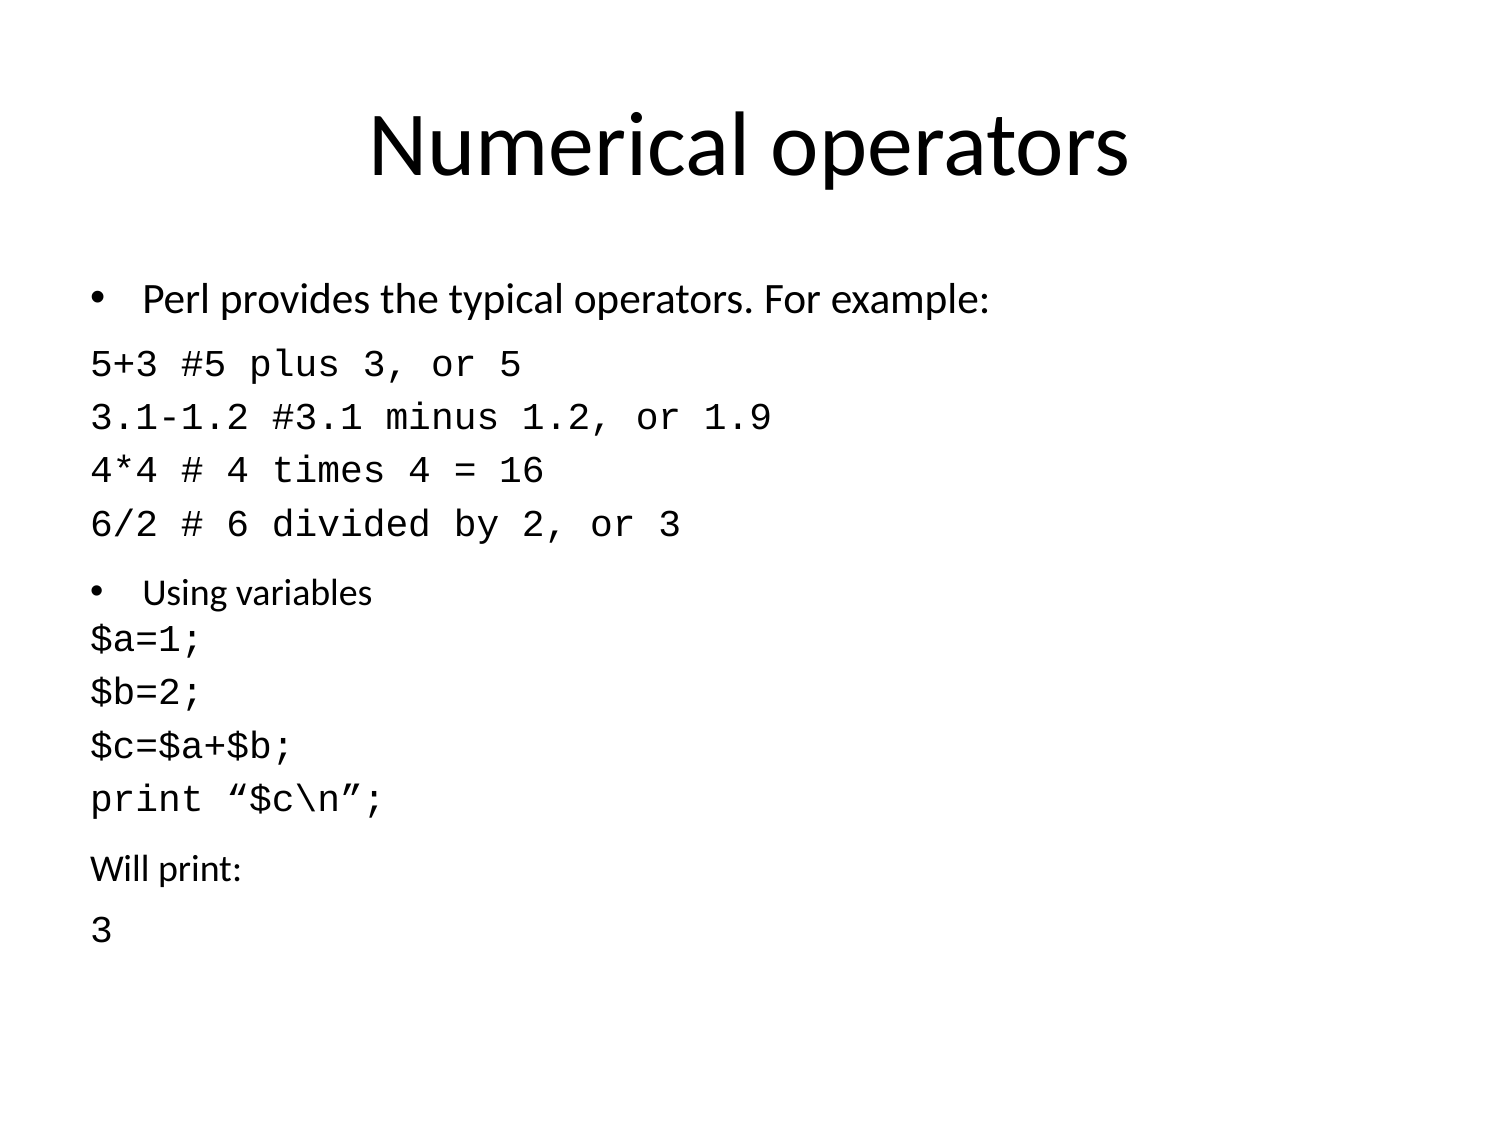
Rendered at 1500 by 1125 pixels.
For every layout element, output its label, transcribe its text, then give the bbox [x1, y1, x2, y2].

list Perl provides the typical operators. For example: 5+3 #5 plus 3, or 5 3.1-1.2 #3.1 minus 1.2, or 1.9 4*4 # 4 times 4 = 16 6/2 # 6 divided by 2, or 3 Using variables $a=1; $b=2; $c=$a+$b; print “$c\n”; Will print: 3 [75, 262, 1425, 1005]
title Numerical operators [75, 45, 1425, 233]
